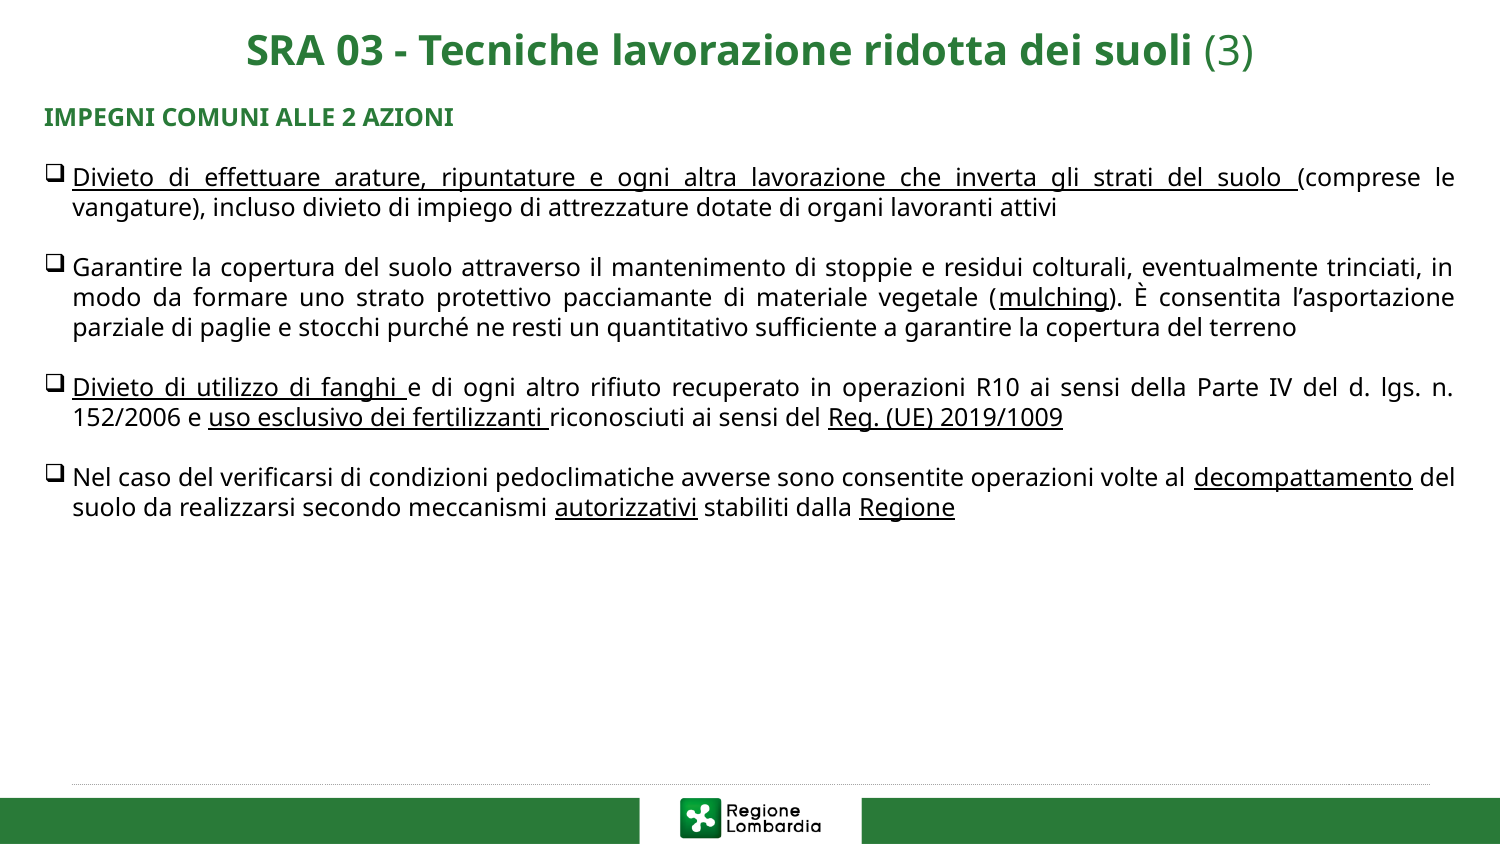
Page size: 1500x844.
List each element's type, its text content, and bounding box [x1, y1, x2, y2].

title SRA 03 - Tecniche lavorazione ridotta dei suoli (3) [150, 24, 1350, 94]
text_box IMPEGNI COMUNI ALLE 2 AZIONI Divieto di effettuare arature, ripuntature e ogni altra lavorazione che inverta gli strati del suolo (comprese le vangature), incluso divieto di impiego di attrezzature dotate di organi lavoranti attivi Garantire la copertura del suolo attraverso il mantenimento di stoppie e residui colturali, eventualmente trinciati, in modo da formare uno strato protettivo pacciamante di materiale vegetale (mulching). È consentita l’asportazione parziale di paglie e stocchi purché ne resti un quantitativo sufficiente a garantire la copertura del terreno Divieto di utilizzo di fanghi e di ogni altro rifiuto recuperato in operazioni R10 ai sensi della Parte IV del d. lgs. n. 152/2006 e uso esclusivo dei fertilizzanti riconosciuti ai sensi del Reg. (UE) 2019/1009 Nel caso del verificarsi di condizioni pedoclimatiche avverse sono consentite operazioni volte al decompattamento del suolo da realizzarsi secondo meccanismi autorizzativi stabiliti dalla Regione [29, 94, 1471, 529]
picture [0, 0, 1500, 844]
